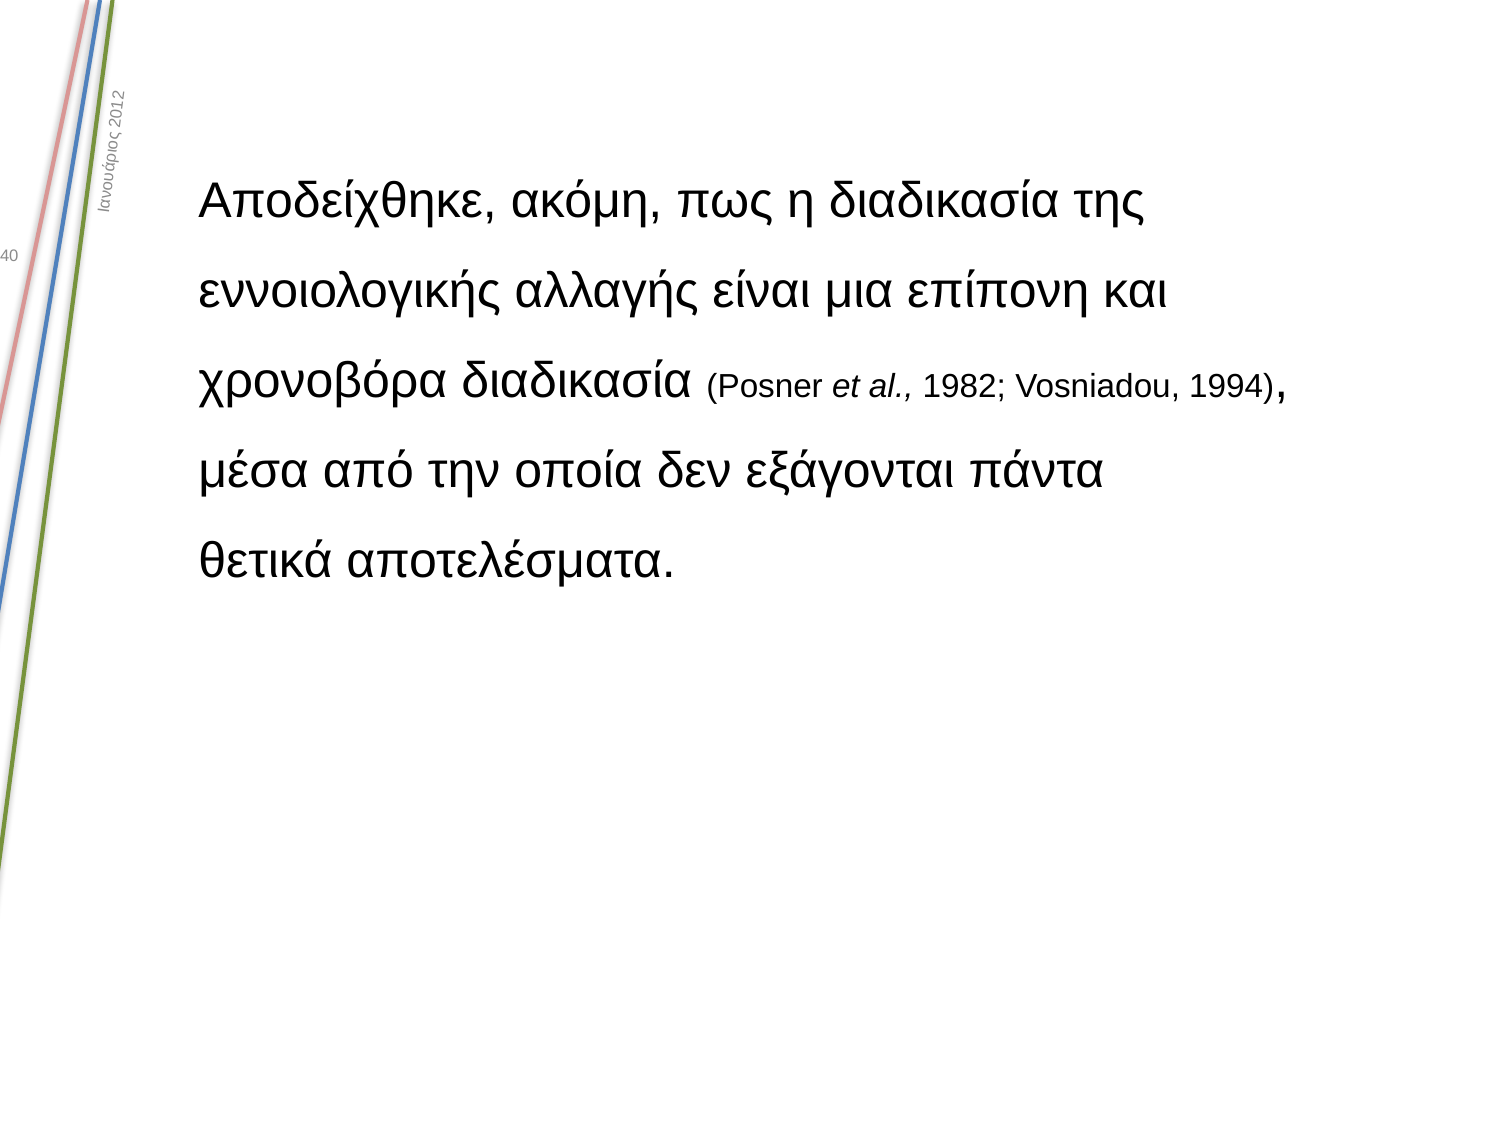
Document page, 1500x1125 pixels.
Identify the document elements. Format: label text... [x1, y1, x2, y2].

text_box Αποδείχθηκε, ακόμη, πως η διαδικασία της εννοιολογικής αλλαγής είναι μια επίπονη και χρονοβόρα διαδικασία (Posner et al., 1982; Vosniadou, 1994), μέσα από την οποία δεν εξάγονται πάντα θετικά αποτελέσματα. [183, 129, 1454, 595]
text_box Ιανουάριος 2012 [75, 0, 160, 185]
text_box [0, 412, 526, 538]
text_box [0, 187, 276, 279]
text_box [0, 281, 382, 394]
